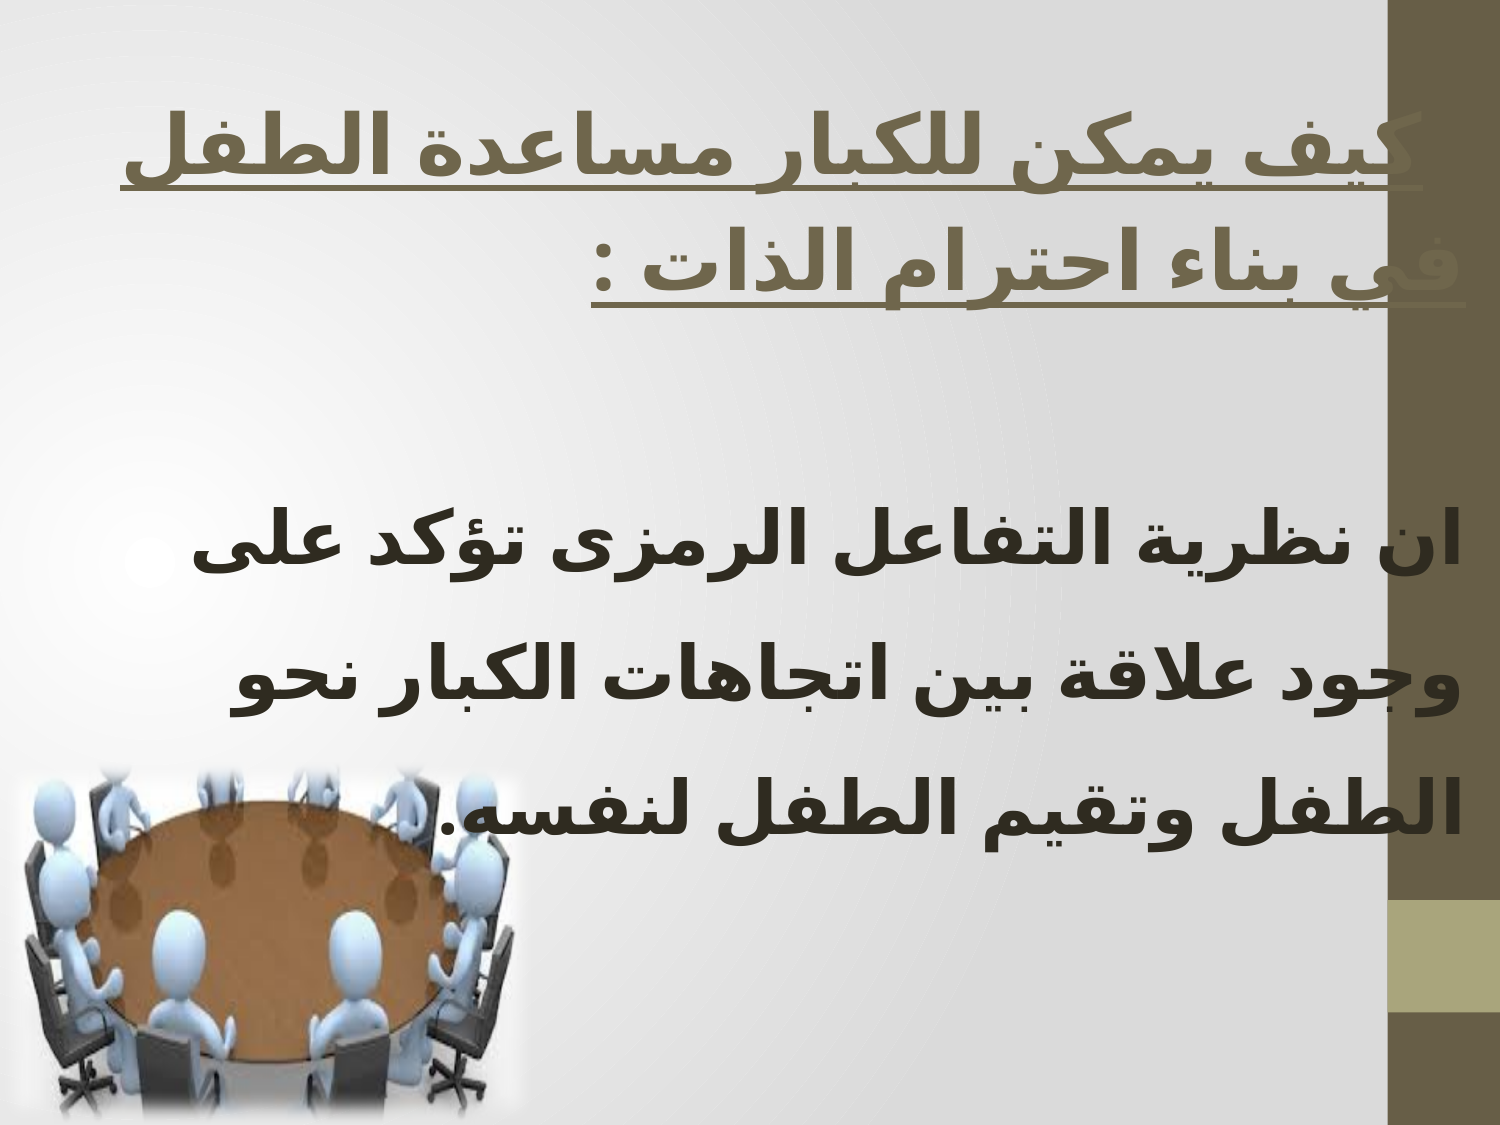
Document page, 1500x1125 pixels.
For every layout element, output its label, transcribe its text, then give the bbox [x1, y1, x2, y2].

list كيف يمكن للكبار مساعدة الطفل في بناء احترام الذات : ان نظرية التفاعل الرمزى تؤكد على وجود علاقة بين اتجاهات الكبار نحو الطفل وتقيم الطفل لنفسه. [0, 0, 1500, 1125]
picture [0, 761, 537, 1125]
